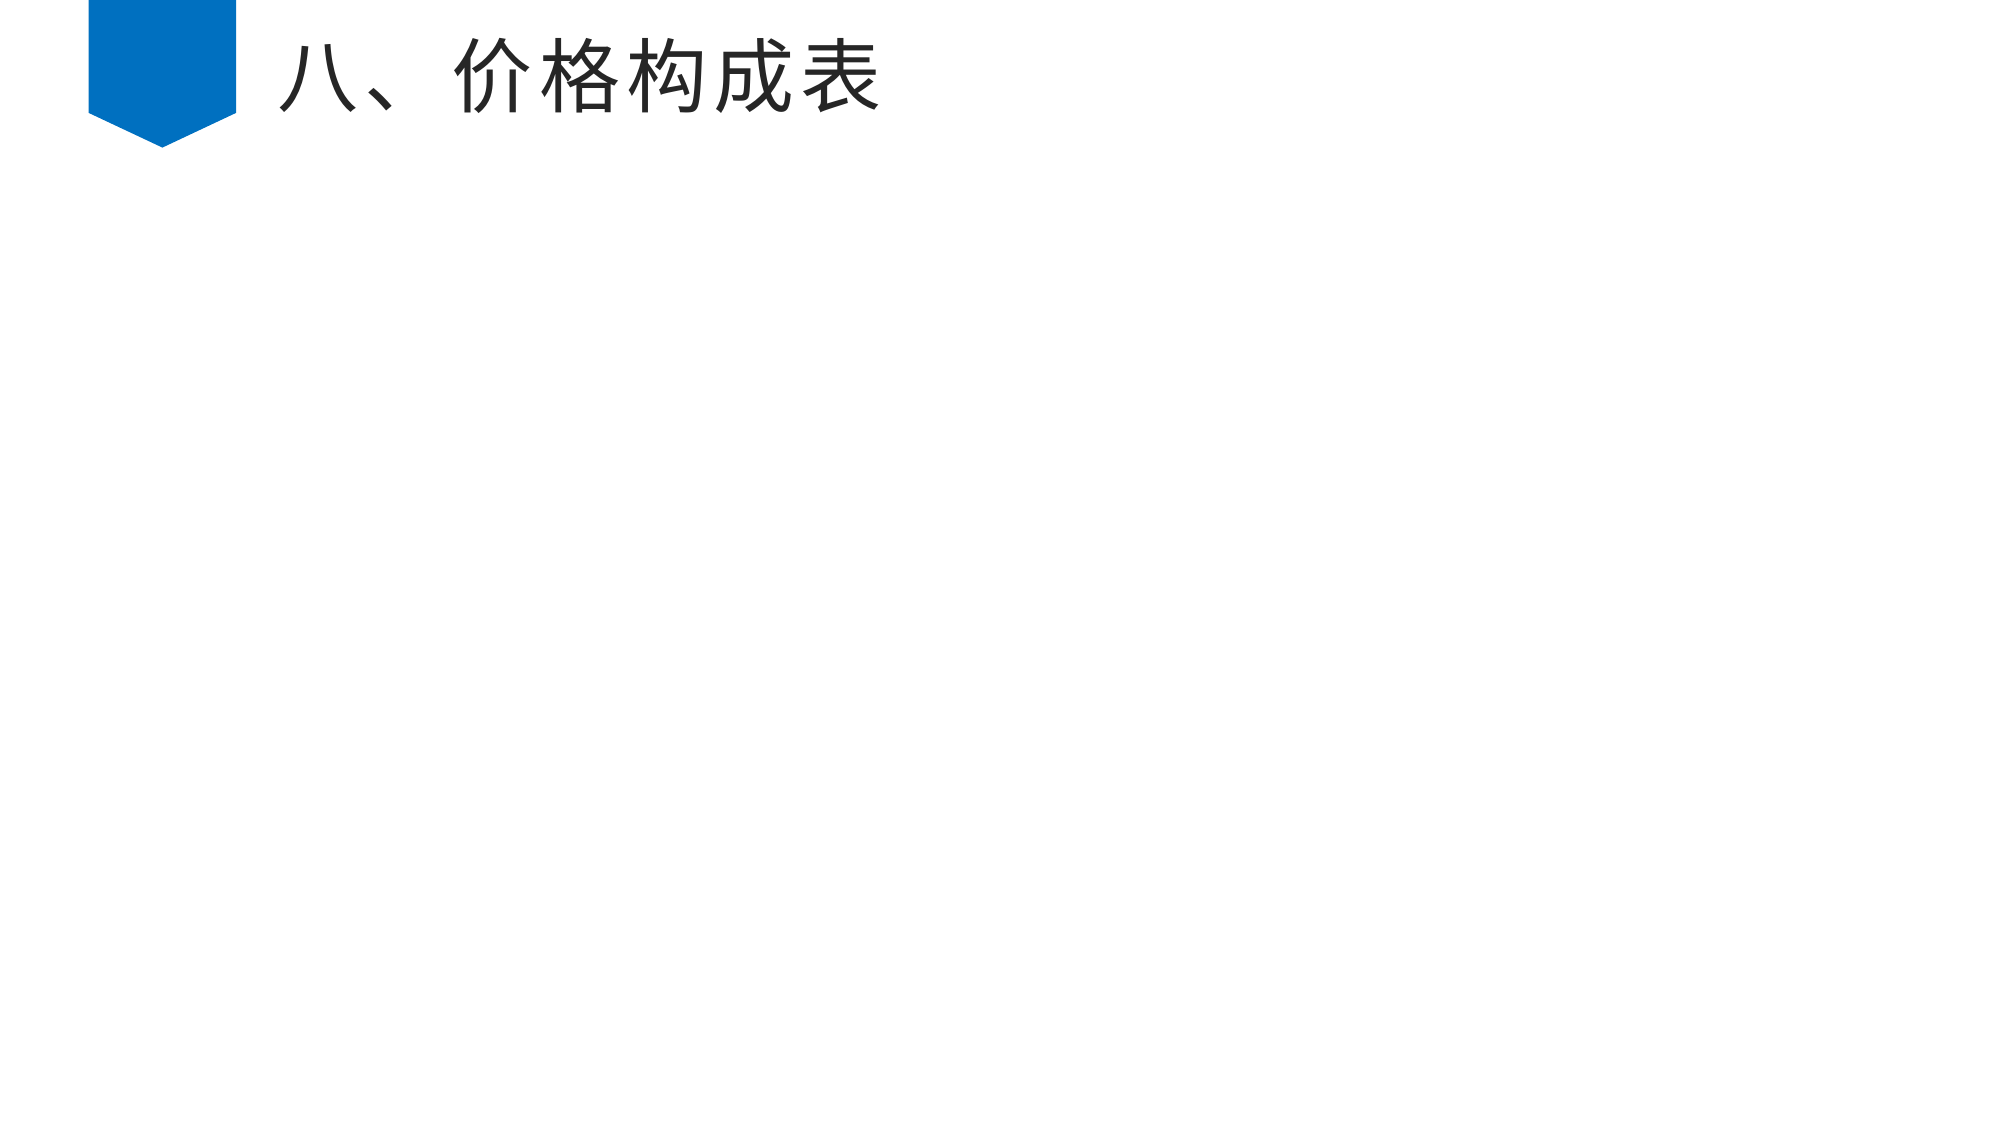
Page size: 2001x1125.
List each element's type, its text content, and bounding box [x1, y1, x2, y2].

title 八、价格构成表 [262, 15, 1940, 132]
text_box [87, 0, 238, 149]
